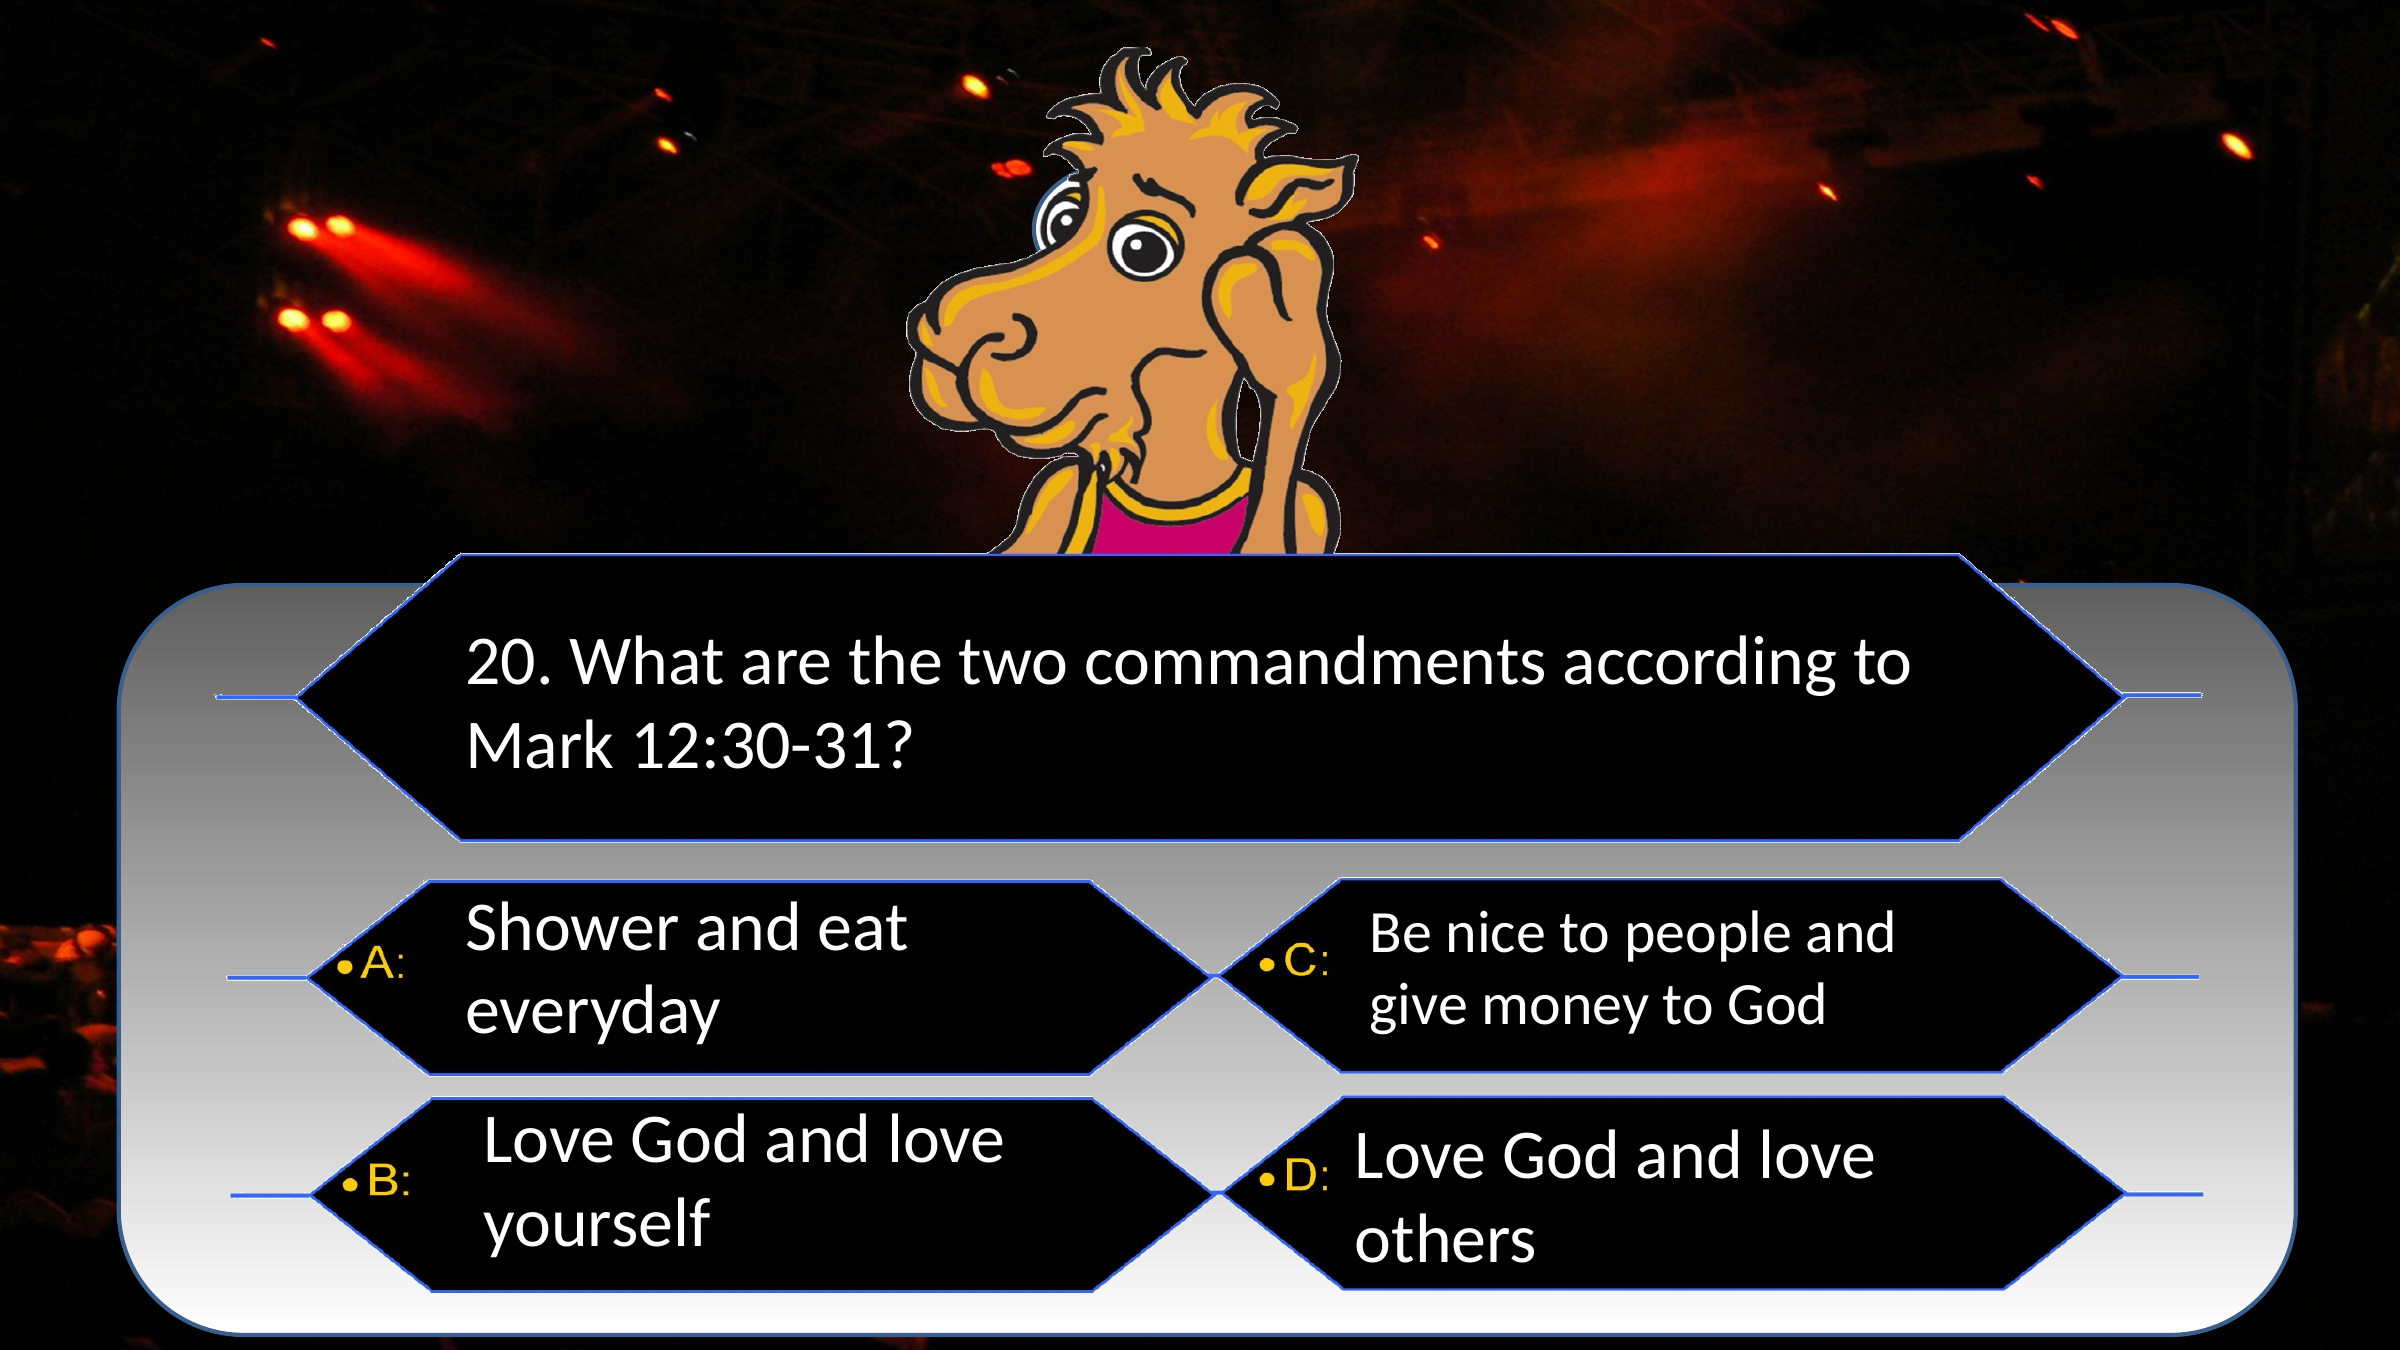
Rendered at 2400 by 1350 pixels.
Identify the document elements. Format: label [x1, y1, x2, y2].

text_box [214, 46, 2205, 1350]
picture [0, 0, 2400, 1350]
